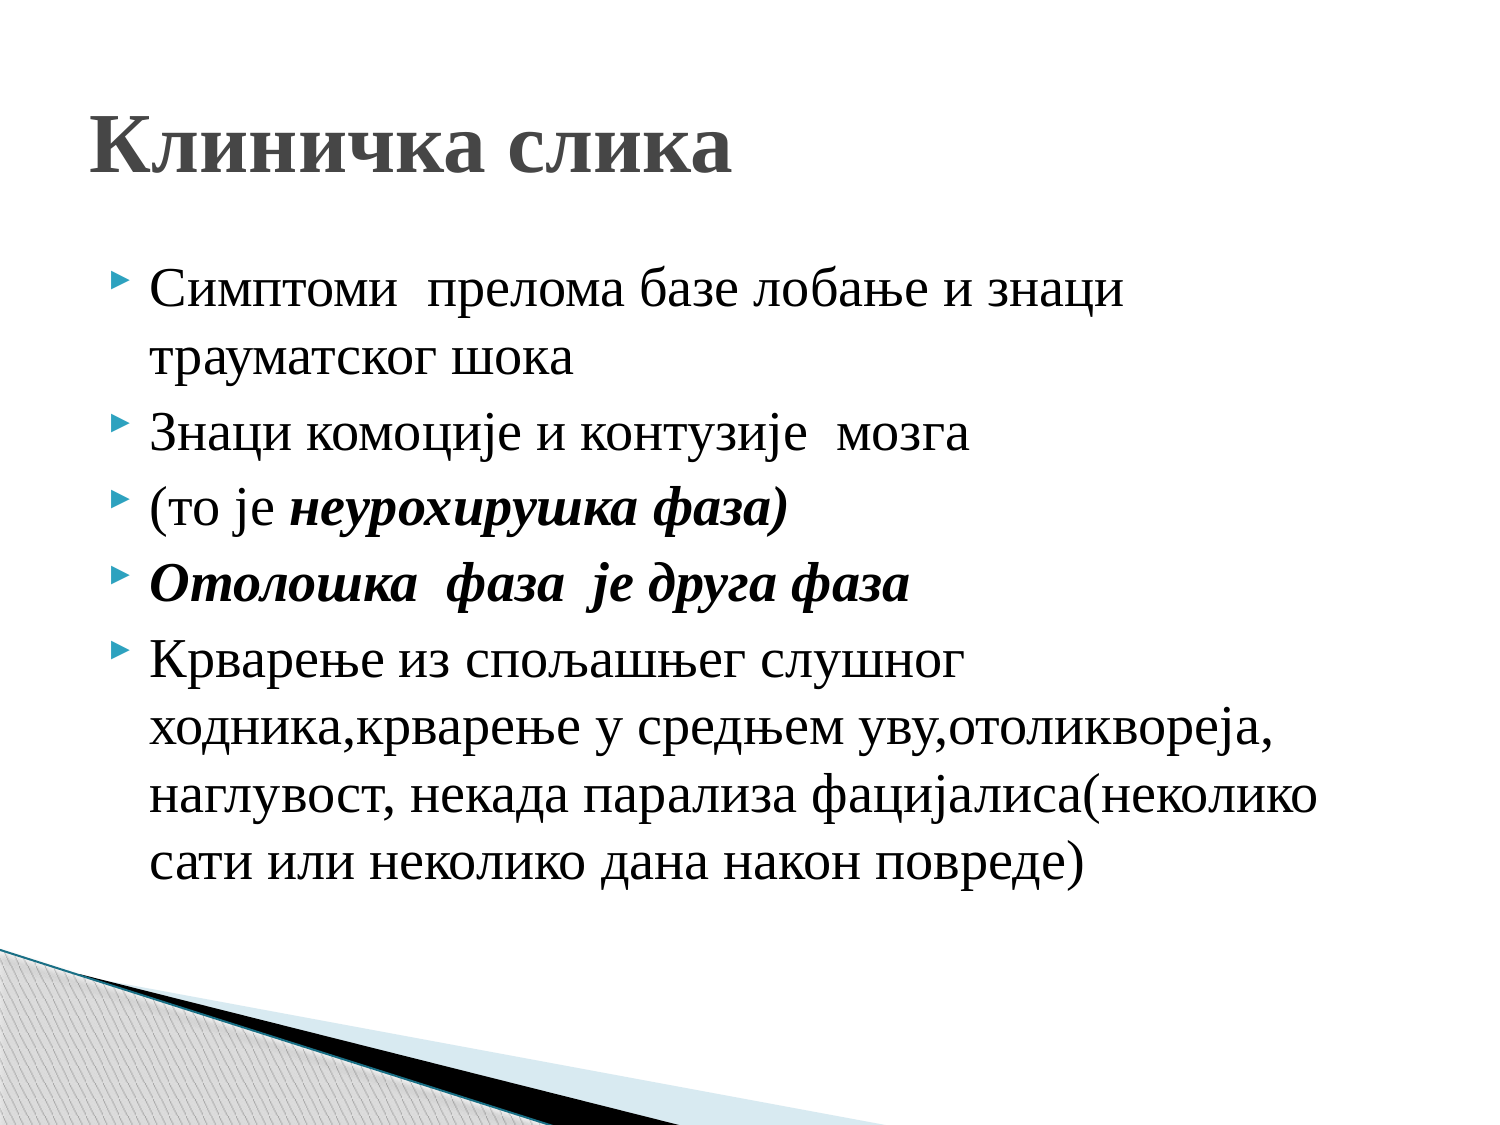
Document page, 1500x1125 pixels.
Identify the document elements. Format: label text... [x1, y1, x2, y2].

title Клиничка слика [75, 45, 1425, 233]
list Симптоми прелома базе лобање и знаци трауматског шока Знаци комоције и контузије мозга (то је неурохирушка фаза) Отолошка фаза је друга фаза Крварење из спољашњег слушног ходника,крварење у средњем уву,отоликвореја, наглувост, некада парализа фацијалиса(неколико сати или неколико дана након повреде) [74, 242, 1426, 986]
